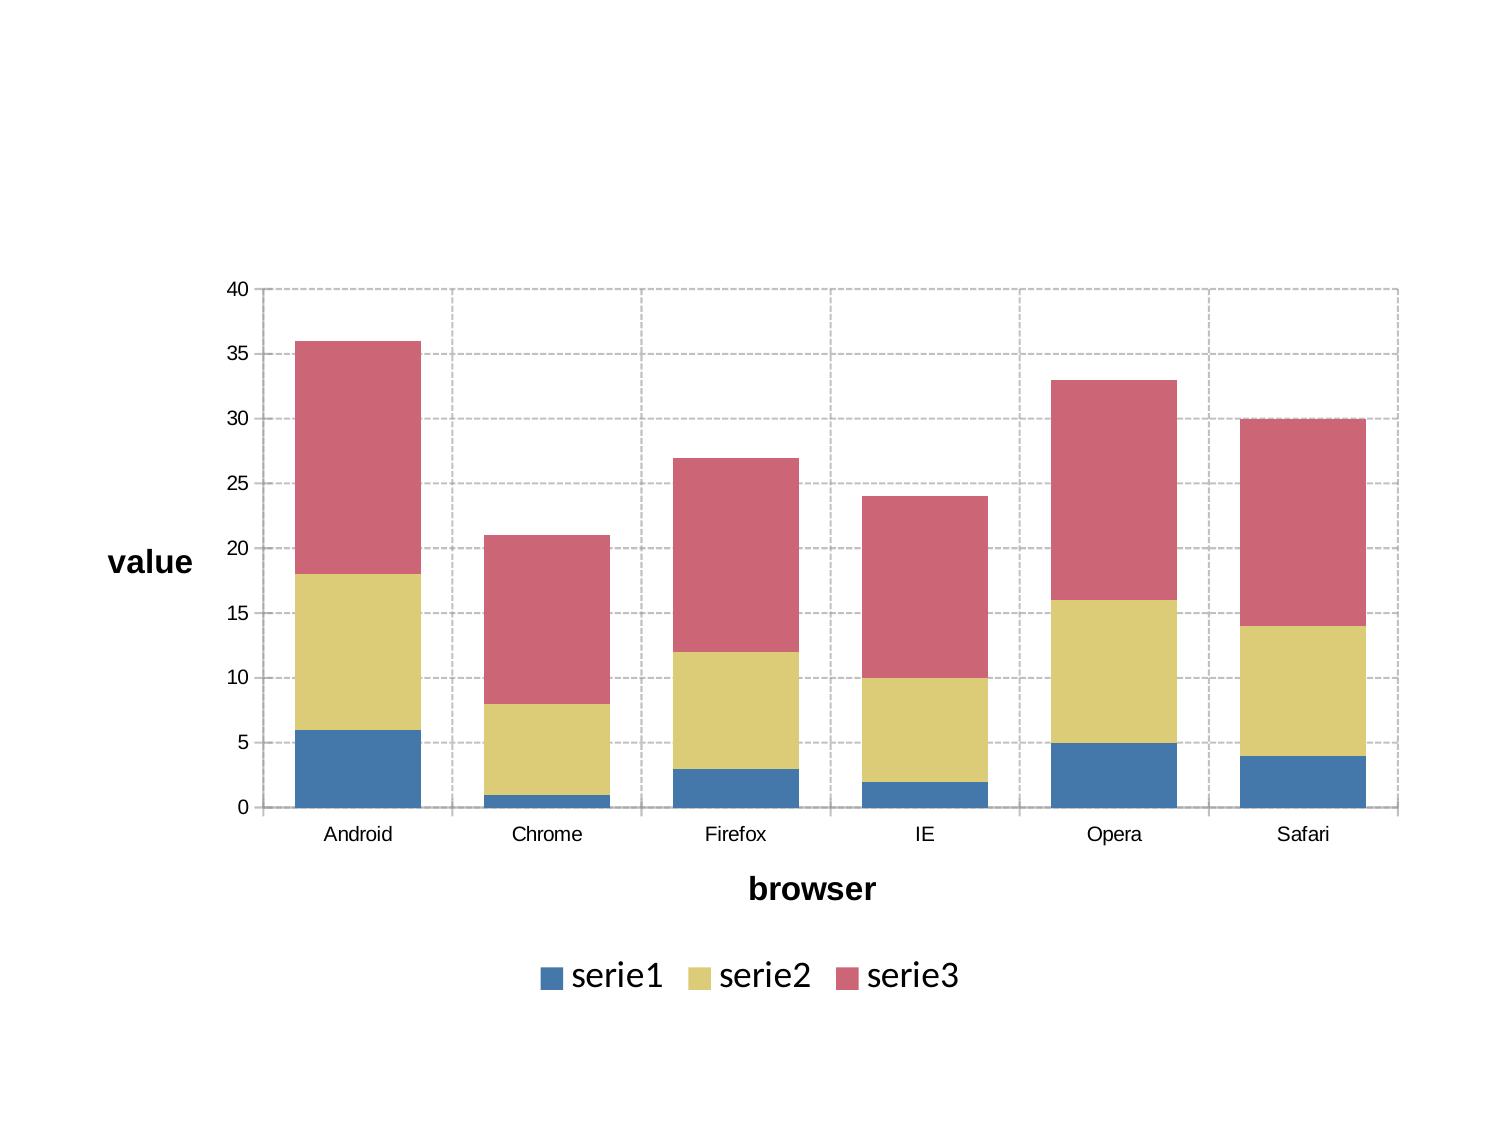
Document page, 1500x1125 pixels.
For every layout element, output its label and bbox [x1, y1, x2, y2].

chart [74, 262, 1426, 1006]
